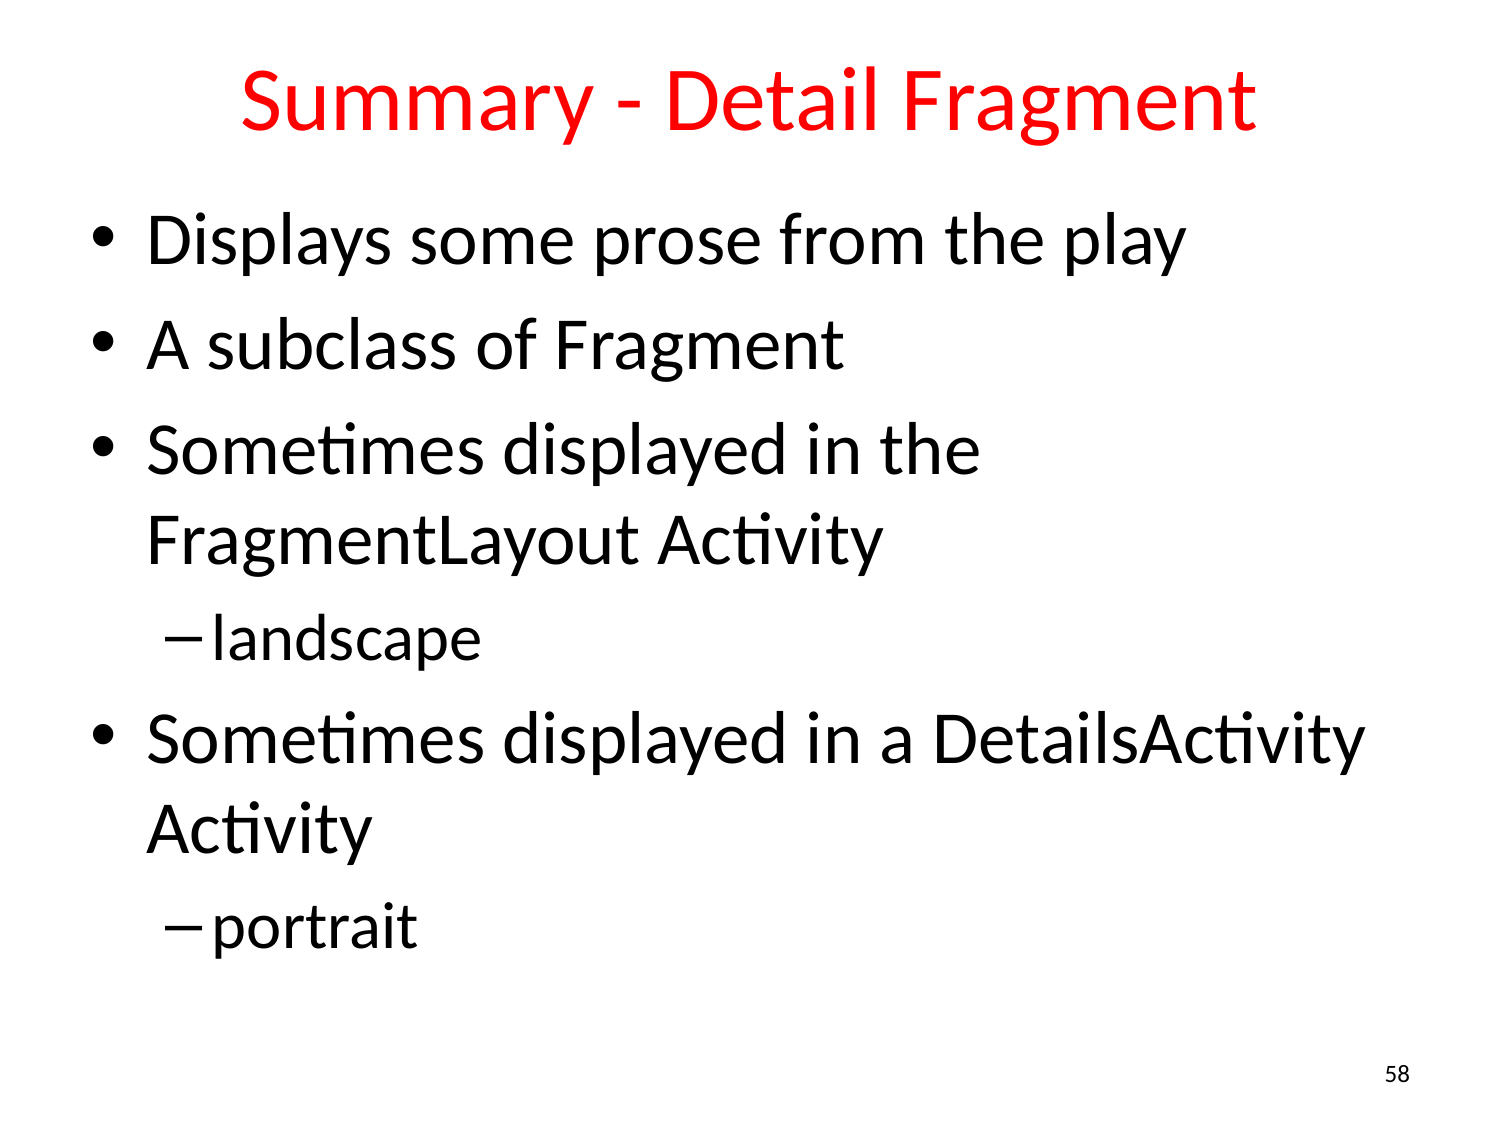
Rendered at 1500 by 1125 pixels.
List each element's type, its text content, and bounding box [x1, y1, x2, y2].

slide_number 58 [1074, 1042, 1425, 1103]
list Displays some prose from the play A subclass of Fragment Sometimes displayed in the FragmentLayout Activity landscape Sometimes displayed in a DetailsActivity Activity portrait [75, 182, 1425, 1038]
title Summary - Detail Fragment [75, 0, 1425, 182]
